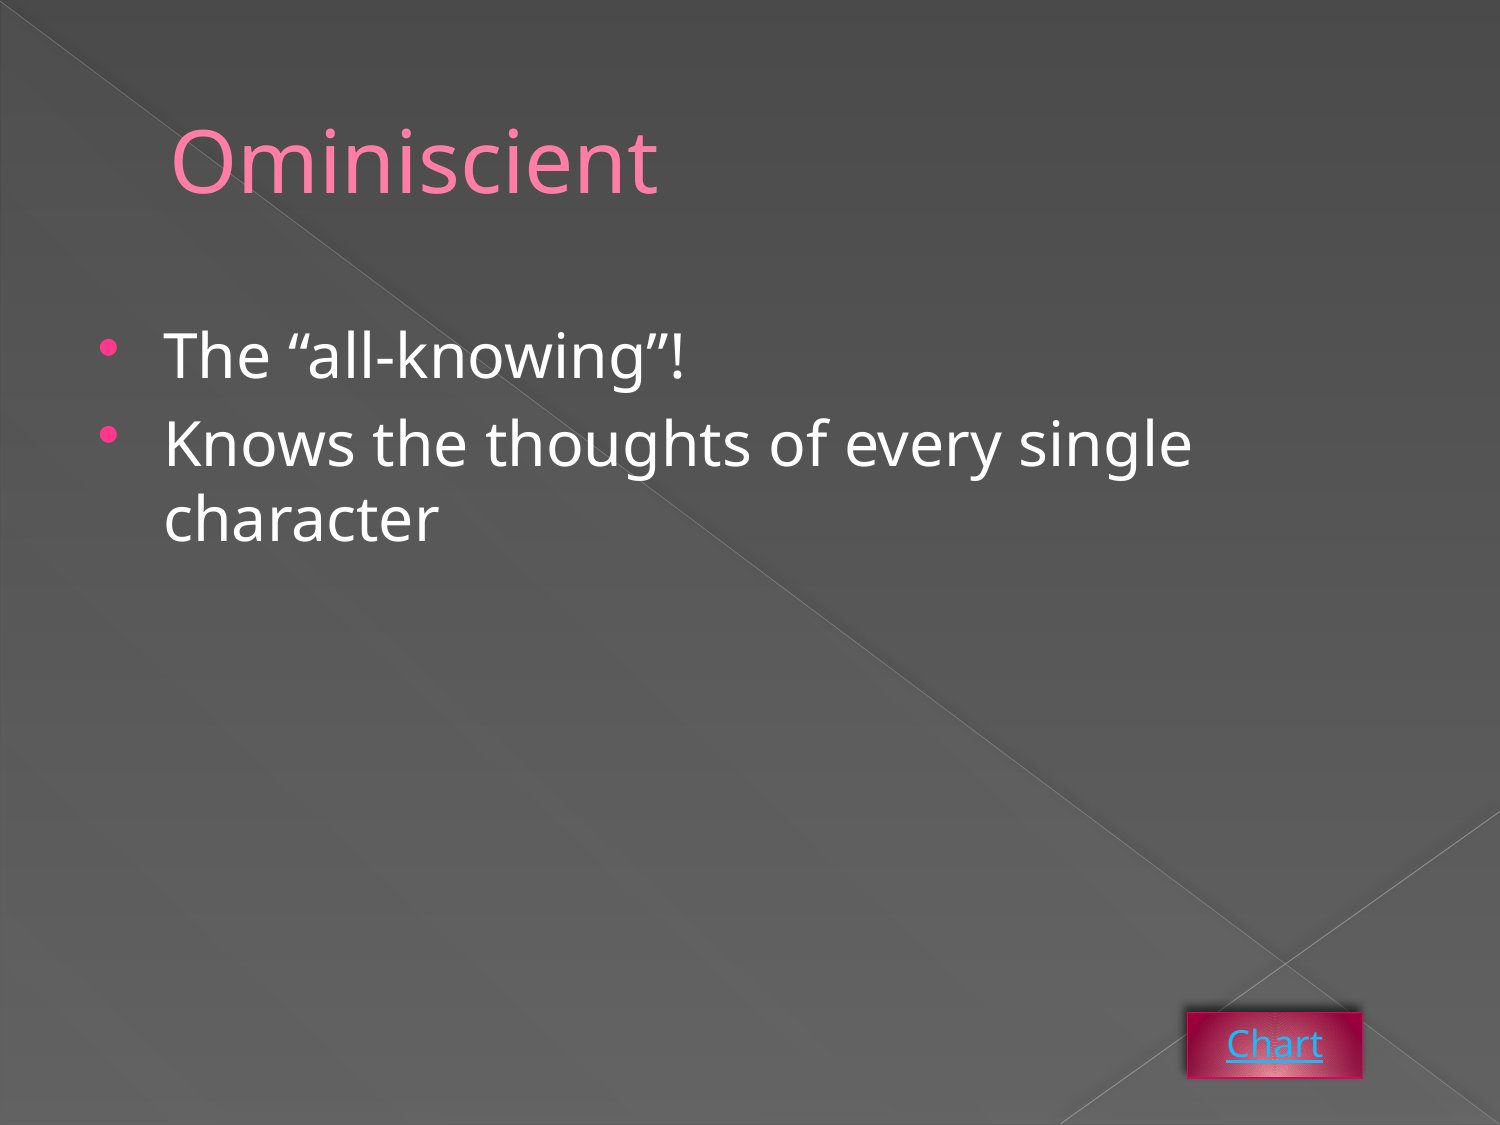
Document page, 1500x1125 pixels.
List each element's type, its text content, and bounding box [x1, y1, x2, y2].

title Ominiscient [75, 43, 1425, 274]
text_box Chart [1187, 1012, 1363, 1079]
list The “all-knowing”! Knows the thoughts of every single character [75, 308, 1425, 1059]
